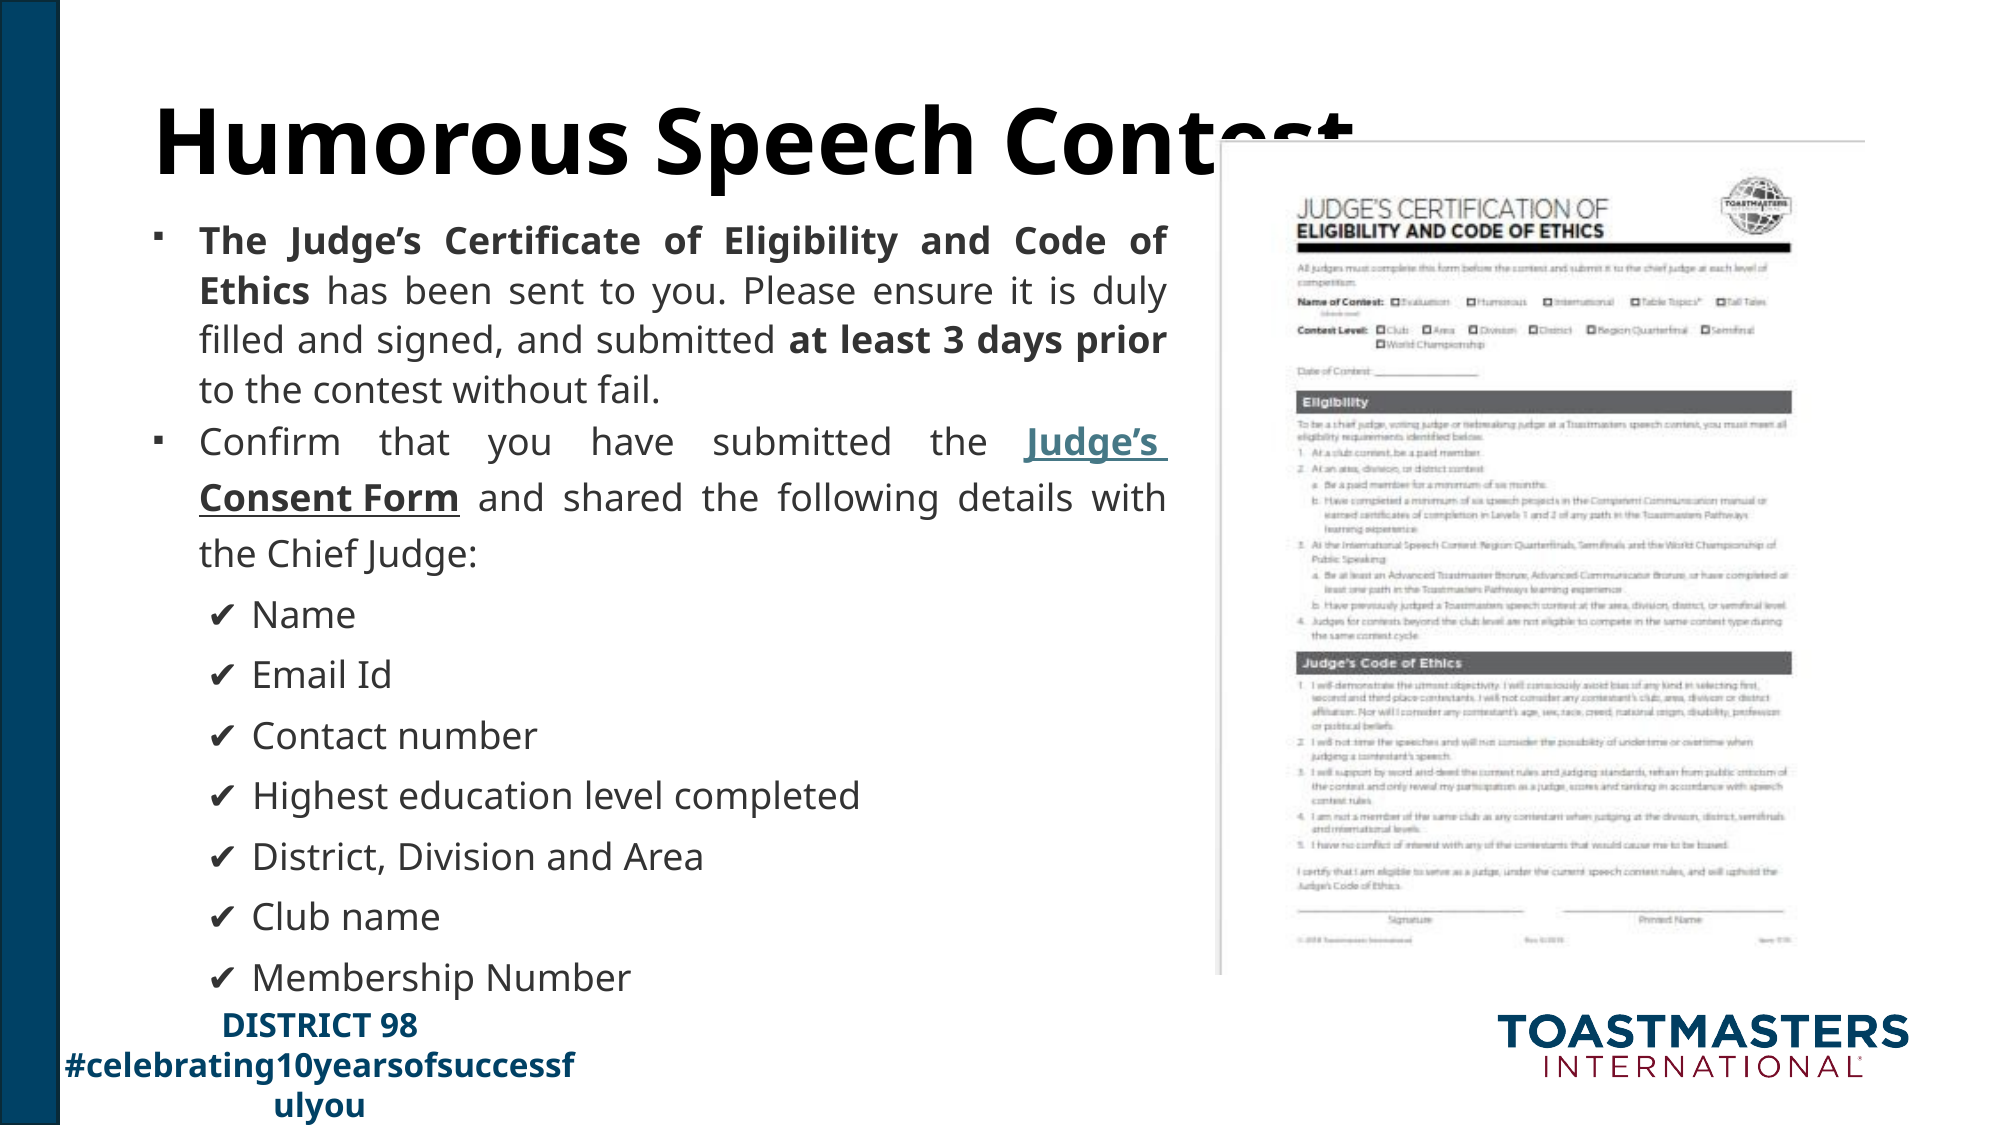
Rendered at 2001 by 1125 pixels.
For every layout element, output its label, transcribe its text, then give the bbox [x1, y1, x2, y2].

title Humorous Speech Contest [137, 59, 1944, 229]
picture [1215, 139, 2000, 1125]
text_box DISTRICT 98 #celebrating10yearsofsuccessfulyou [41, 996, 599, 1125]
list The Judge’s Certificate of Eligibility and Code of Ethics has been sent to you. Please ensure it is duly filled and signed, and submitted at least 3 days prior to the contest without fail. Confirm that you have submitted the Judge’s Consent Form and shared the following details with the Chief Judge: ✔ Name ✔ Email Id ✔ Contact number ✔ Highest education level completed ✔ District, Division and Area ✔ Club name ✔ Membership Number [135, 205, 1184, 920]
text_box [0, 0, 60, 1125]
